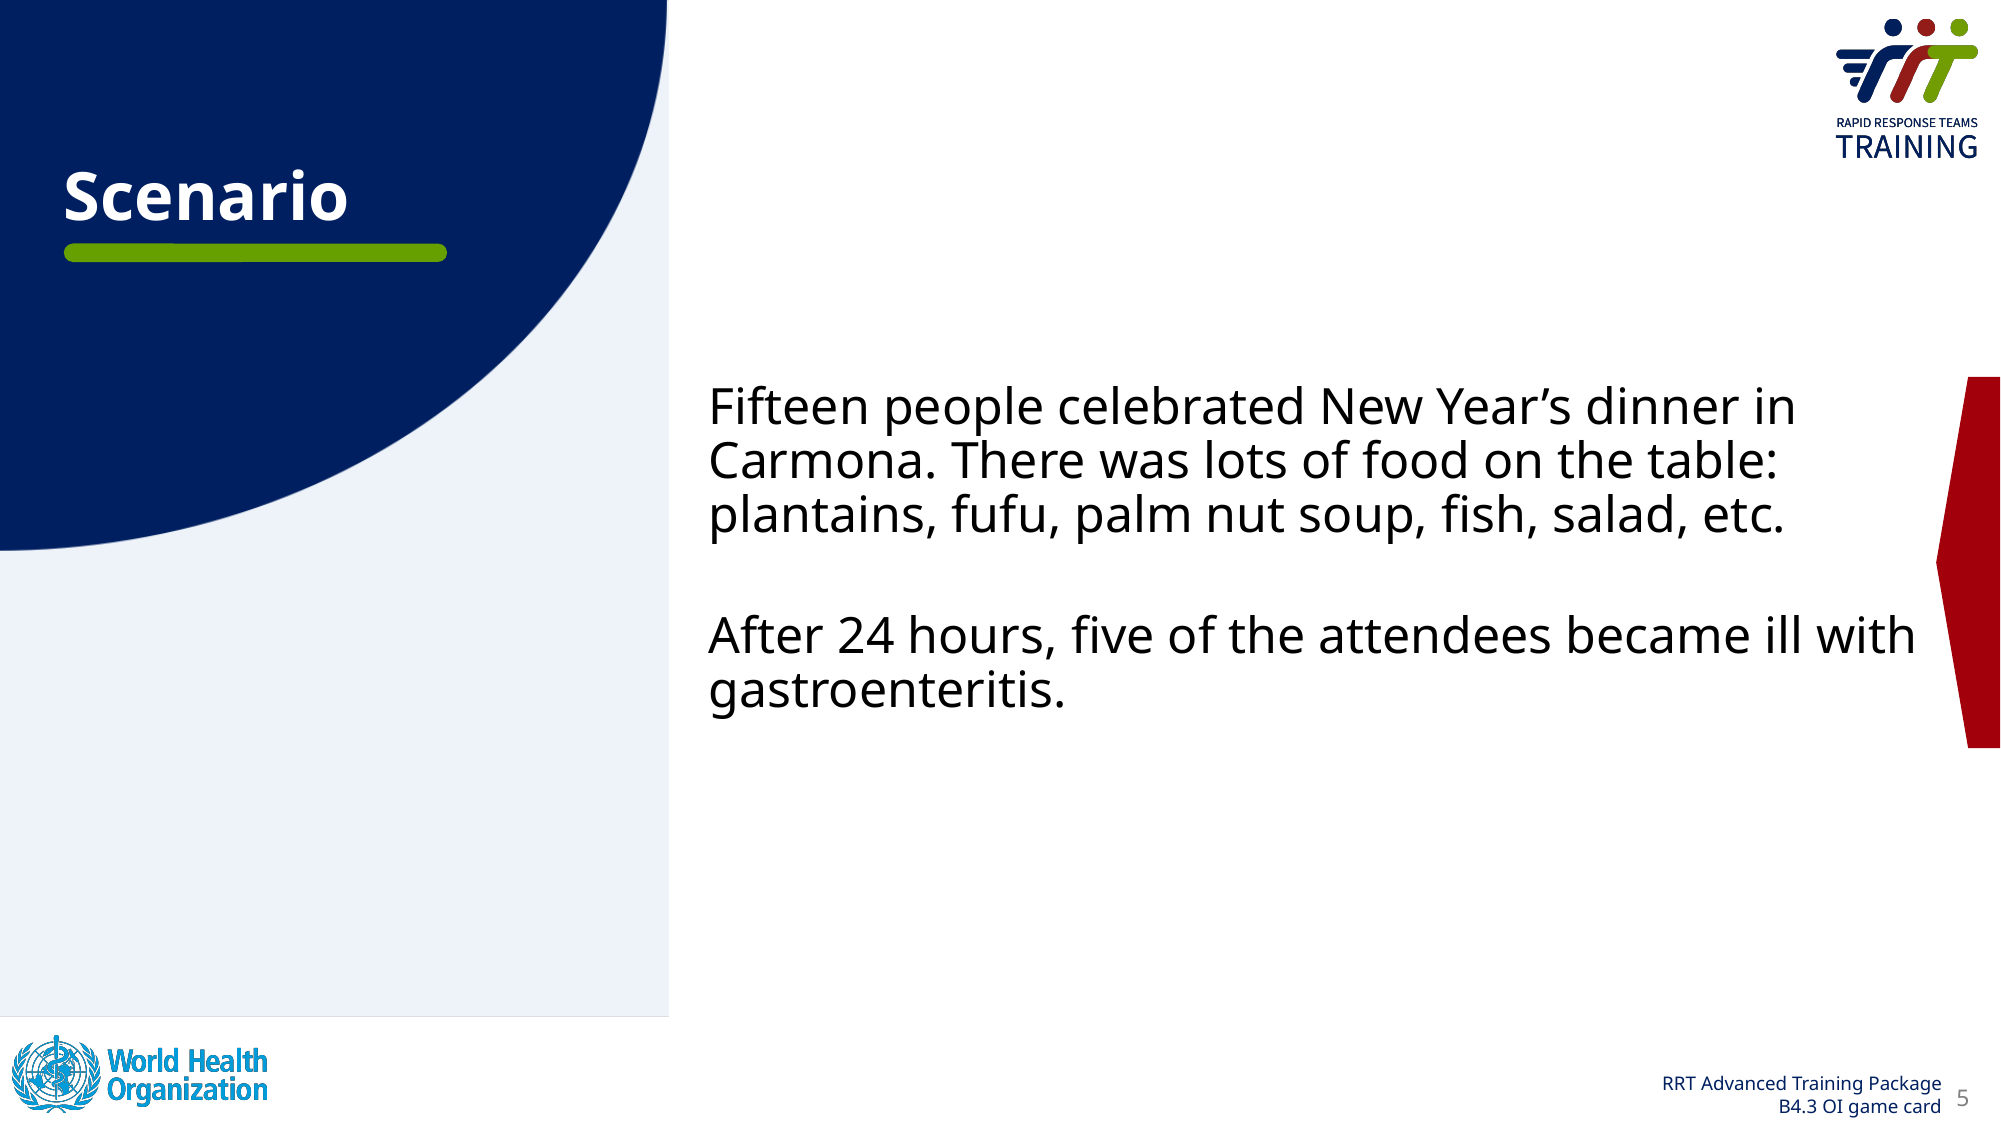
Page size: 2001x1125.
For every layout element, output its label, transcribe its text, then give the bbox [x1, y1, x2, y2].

picture [12, 1083, 48, 1113]
picture [71, 1053, 90, 1091]
picture [0, 0, 669, 1018]
picture [46, 1056, 54, 1062]
text_box Scenario [63, 162, 600, 244]
picture [1835, 19, 1978, 167]
picture [36, 1088, 78, 1105]
picture [30, 1083, 37, 1091]
picture [24, 1054, 36, 1087]
picture [40, 1062, 47, 1070]
picture [50, 1108, 62, 1113]
picture [59, 1035, 267, 1113]
picture [34, 1054, 43, 1078]
picture [12, 1035, 54, 1068]
list Fifteen people celebrated New Year’s dinner in Carmona. There was lots of food on the table: plantains, fufu, palm nut soup, fish, salad, etc. After 24 hours, five of the attendees became ill with gastroenteritis. [700, 373, 1937, 752]
picture [22, 1062, 26, 1077]
